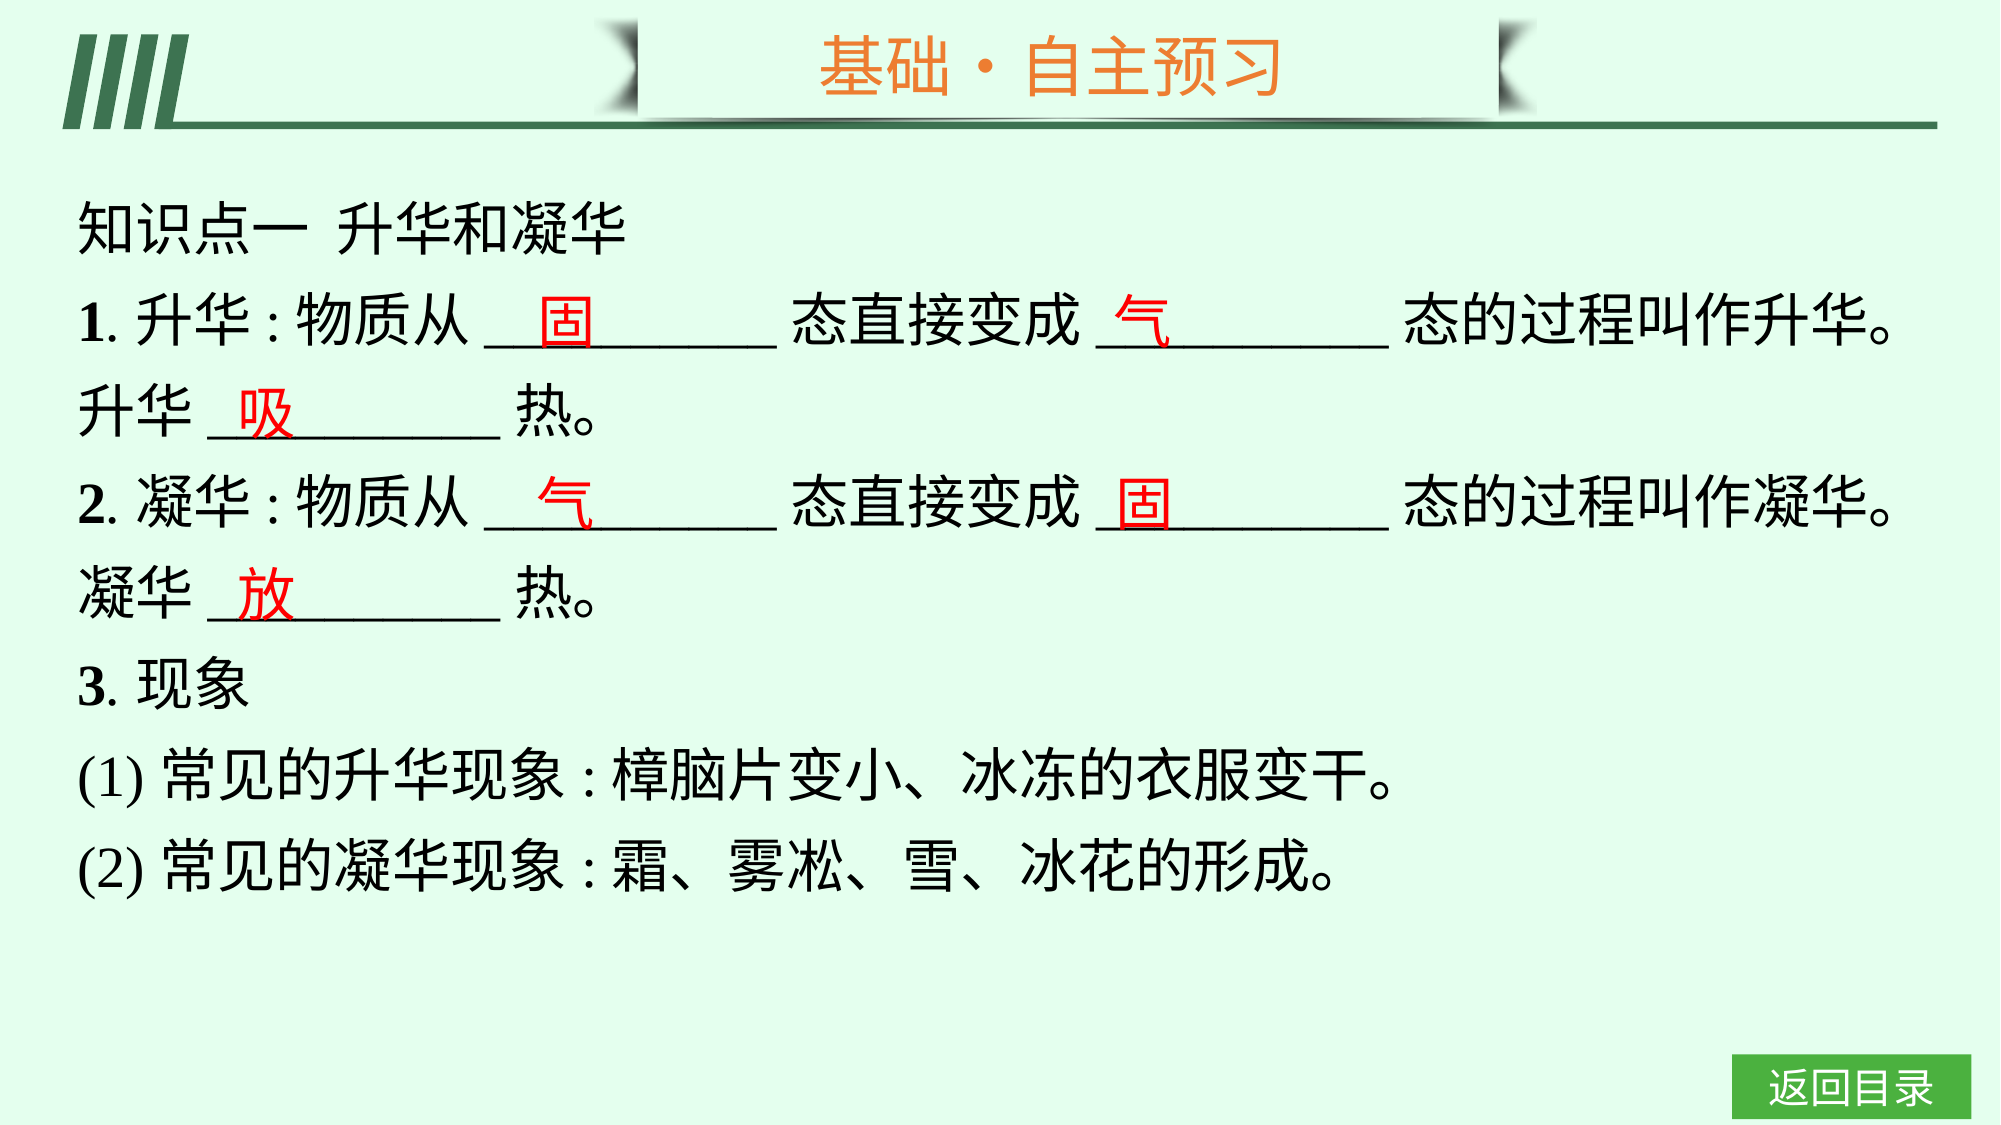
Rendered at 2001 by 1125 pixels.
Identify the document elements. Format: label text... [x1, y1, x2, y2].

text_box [594, 16, 1537, 127]
text_box 知识点一 升华和凝华 1.升华:物质从__________态直接变成__________态的过程叫作升华。升华__________热。 2.凝华:物质从__________态直接变成__________态的过程叫作凝华。凝华__________热。 3.现象 (1)常见的升华现象:樟脑片变小、冰冻的衣服变干。 (2)常见的凝华现象:霜、雾凇、雪、冰花的形成。 [62, 164, 1938, 907]
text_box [62, 34, 1938, 130]
text_box 气 [521, 438, 610, 545]
text_box 固 [1100, 438, 1202, 545]
text_box 吸 [223, 348, 312, 454]
text_box 固 [522, 257, 624, 363]
text_box 气 [1099, 257, 1188, 363]
text_box 放 [223, 529, 312, 636]
